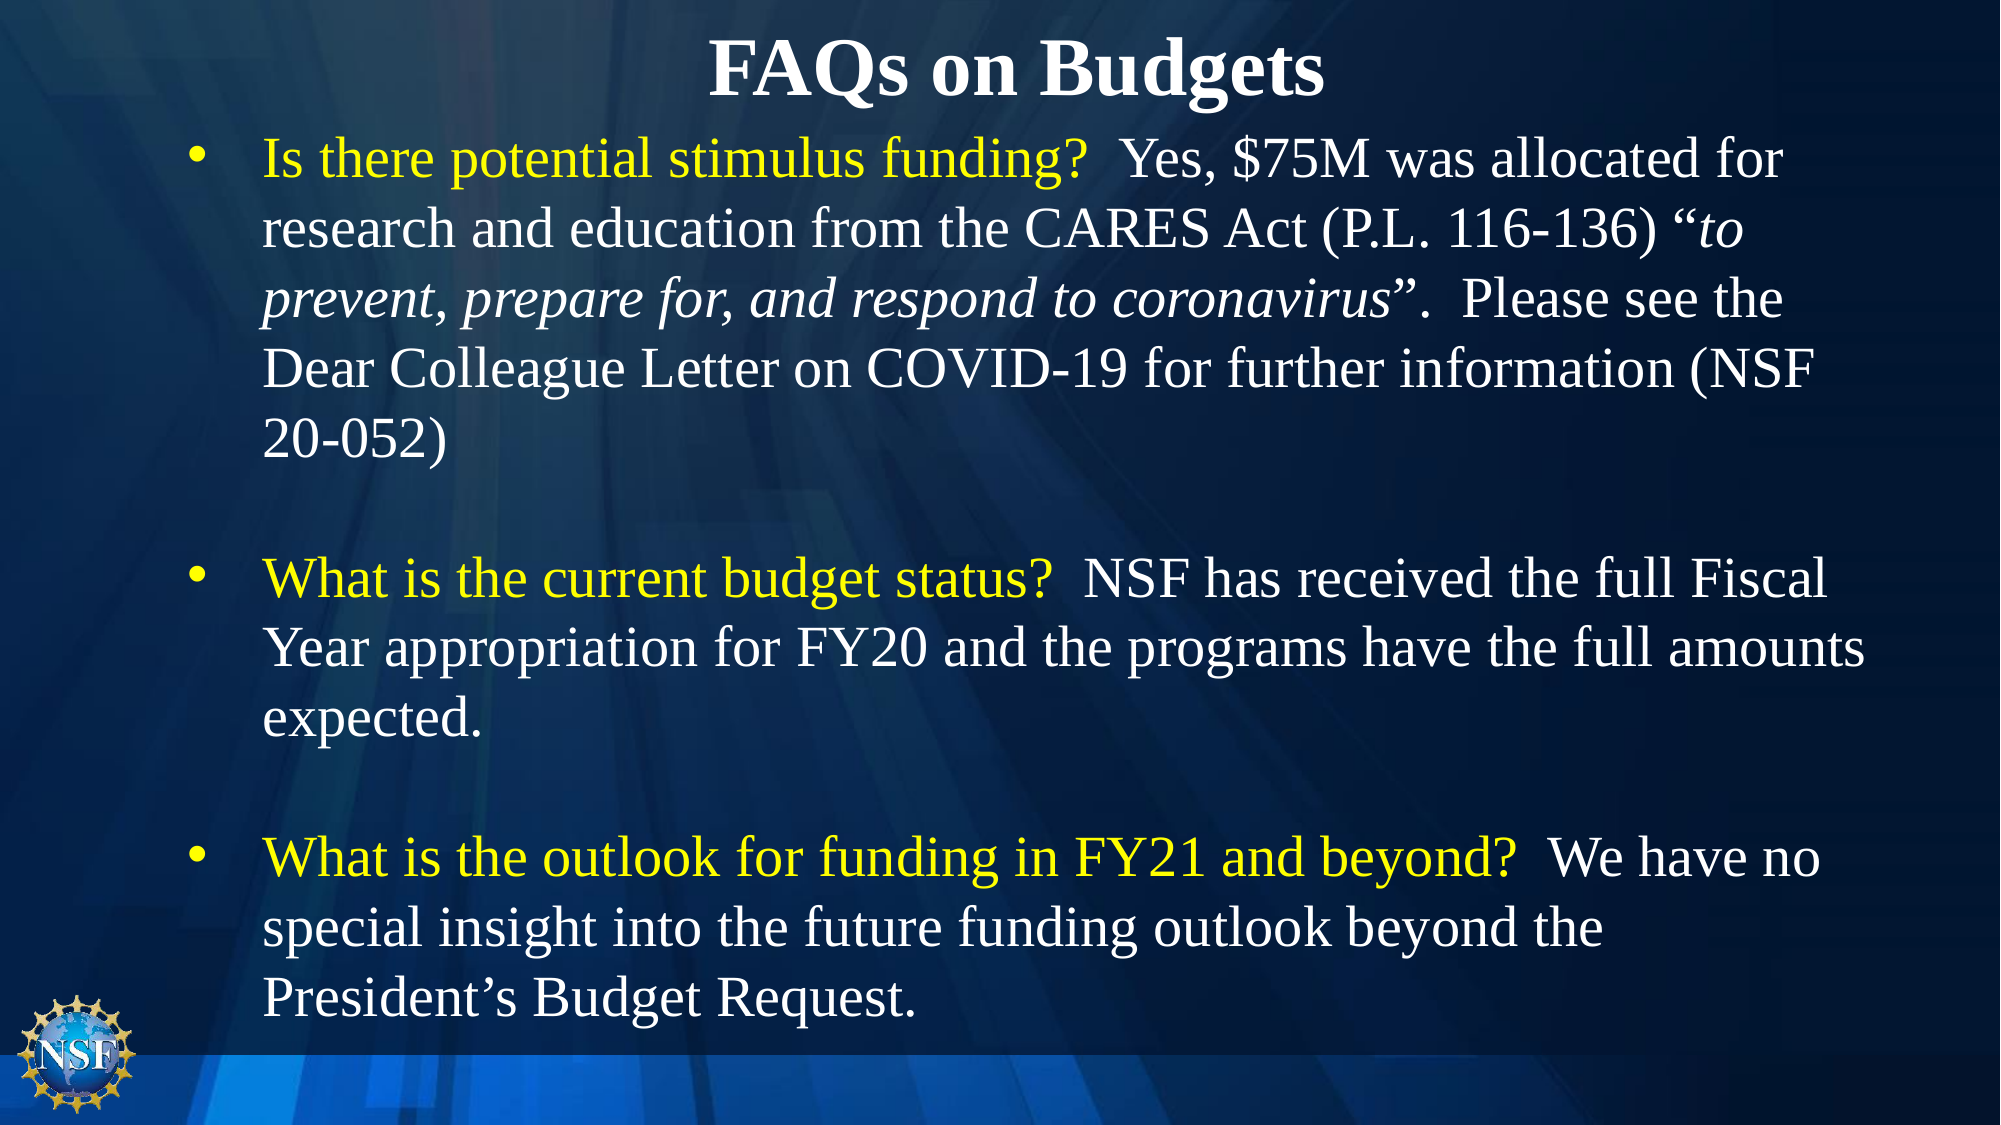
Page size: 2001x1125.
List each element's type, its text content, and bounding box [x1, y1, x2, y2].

picture [0, 0, 2000, 1125]
title FAQs on Budgets [228, 12, 1807, 114]
list Is there potential stimulus funding? Yes, $75M was allocated for research and education from the CARES Act (P.L. 116-136) “to prevent, prepare for, and respond to coronavirus”. Please see the Dear Colleague Letter on COVID-19 for further information (NSF 20-052) What is the current budget status? NSF has received the full Fiscal Year appropriation for FY20 and the programs have the full amounts expected. What is the outlook for funding in FY21 and beyond? We have no special insight into the future funding outlook beyond the President’s Budget Request. [187, 118, 1873, 1099]
